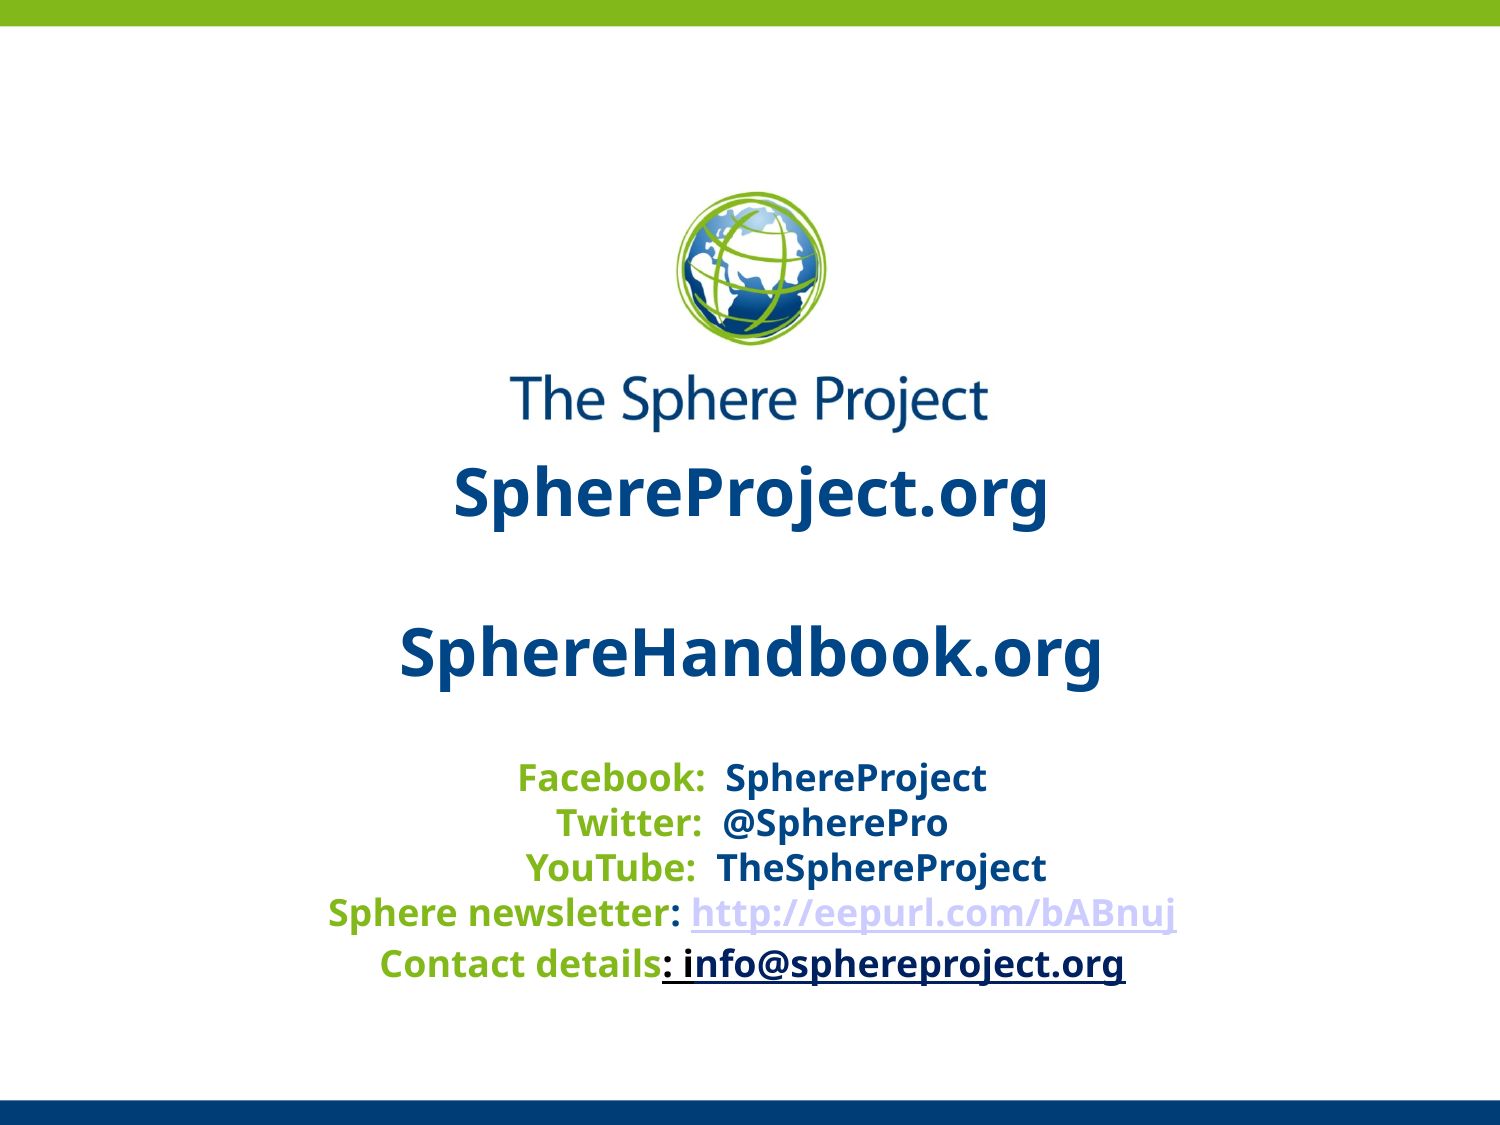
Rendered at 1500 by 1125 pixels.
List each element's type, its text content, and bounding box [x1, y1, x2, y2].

picture [449, 176, 1050, 450]
text_box [0, 1100, 1500, 1125]
text_box SphereProject.org SphereHandbook.org Facebook: SphereProject Twitter: @SpherePro YouTube: TheSphereProject Sphere newsletter: http://eepurl.com/bABnuj Contact details: info@sphereproject.org [85, 27, 1420, 1100]
text_box [0, 0, 1500, 27]
